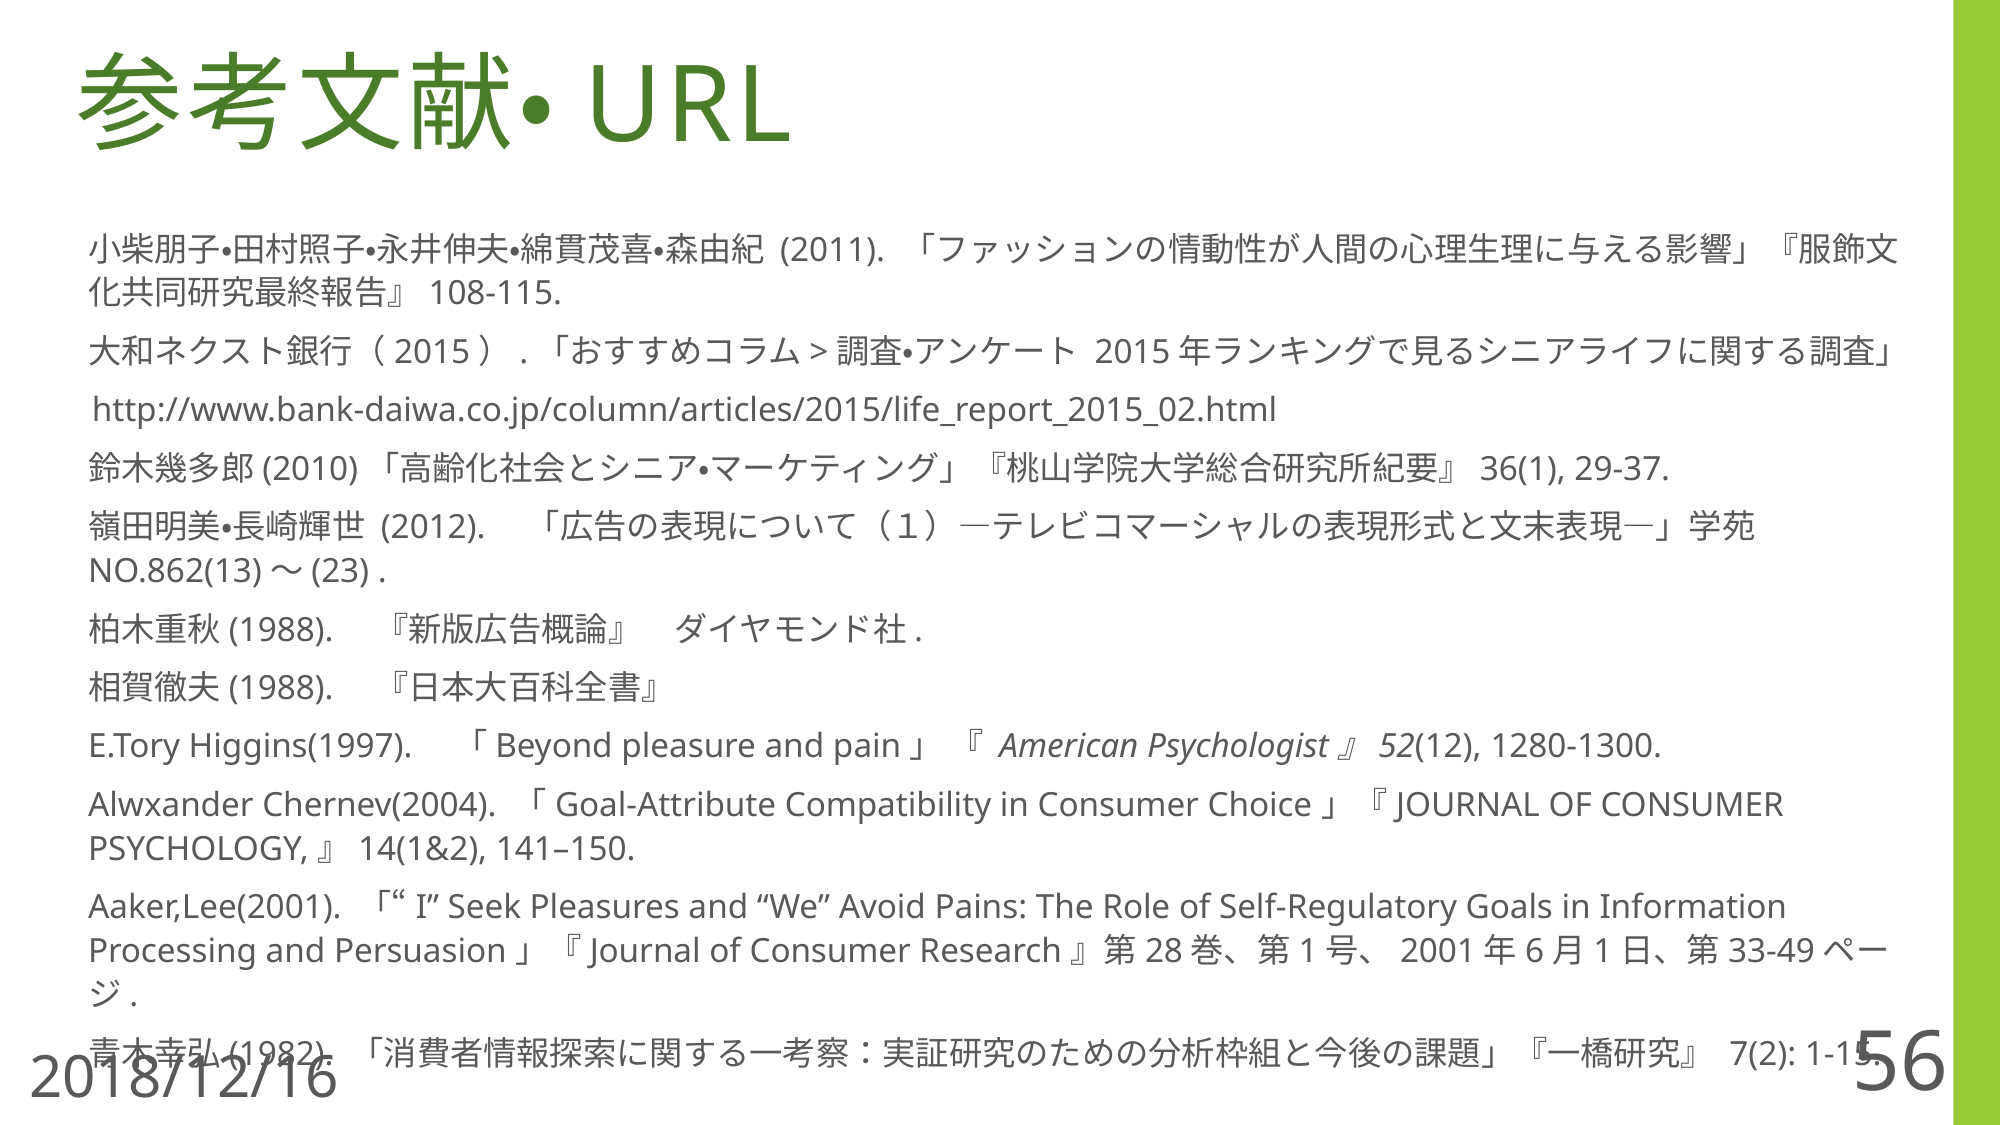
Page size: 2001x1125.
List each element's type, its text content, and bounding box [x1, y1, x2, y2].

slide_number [14, 1045, 397, 1103]
text_box 参考文献・URL [61, 42, 1983, 288]
slide_number 56 [1500, 1035, 1963, 1093]
list 小柴朋子・田村照子・永井伸夫・綿貫茂喜・森由紀 (2011). 「ファッションの情動性が人間の心理生理に与える影響」『服飾文化共同研究最終報告』108-115. 大和ネクスト銀行（2015）.「おすすめコラム>調査・アンケート 2015年ランキングで見るシニアライフに関する調査」 http://www.bank-daiwa.co.jp/column/articles/2015/life_report_2015_02.html 鈴木幾多郎(2010)「高齢化社会とシニア・マーケティング」『桃山学院大学総合研究所紀要』36(1), 29-37. 嶺田明美・長崎輝世 (2012). 「広告の表現について（１）―テレビコマーシャルの表現形式と文末表現―」学苑 NO.862(13)～(23) . 柏木重秋(1988). 『新版広告概論』 ダイヤモンド社. 相賀徹夫(1988). 『日本大百科全書』 E.Tory Higgins(1997). 「Beyond pleasure and pain」 『 American Psychologist』52(12), 1280-1300. Alwxander Chernev(2004). 「Goal-Attribute Compatibility in Consumer Choice」『JOURNAL OF CONSUMER PSYCHOLOGY,』14(1&2), 141–150. Aaker,Lee(2001). 「“I” Seek Pleasures and “We” Avoid Pains: The Role of Self-Regulatory Goals in Information Processing and Persuasion」『Journal of Consumer Research』第28巻、第1号、2001年6月1日、第33-49ページ. 青木幸弘(1982). 「消費者情報探索に関する一考察：実証研究のための分析枠組と今後の課題」『一橋研究』 7(2): 1-15. [35, 216, 1929, 1028]
